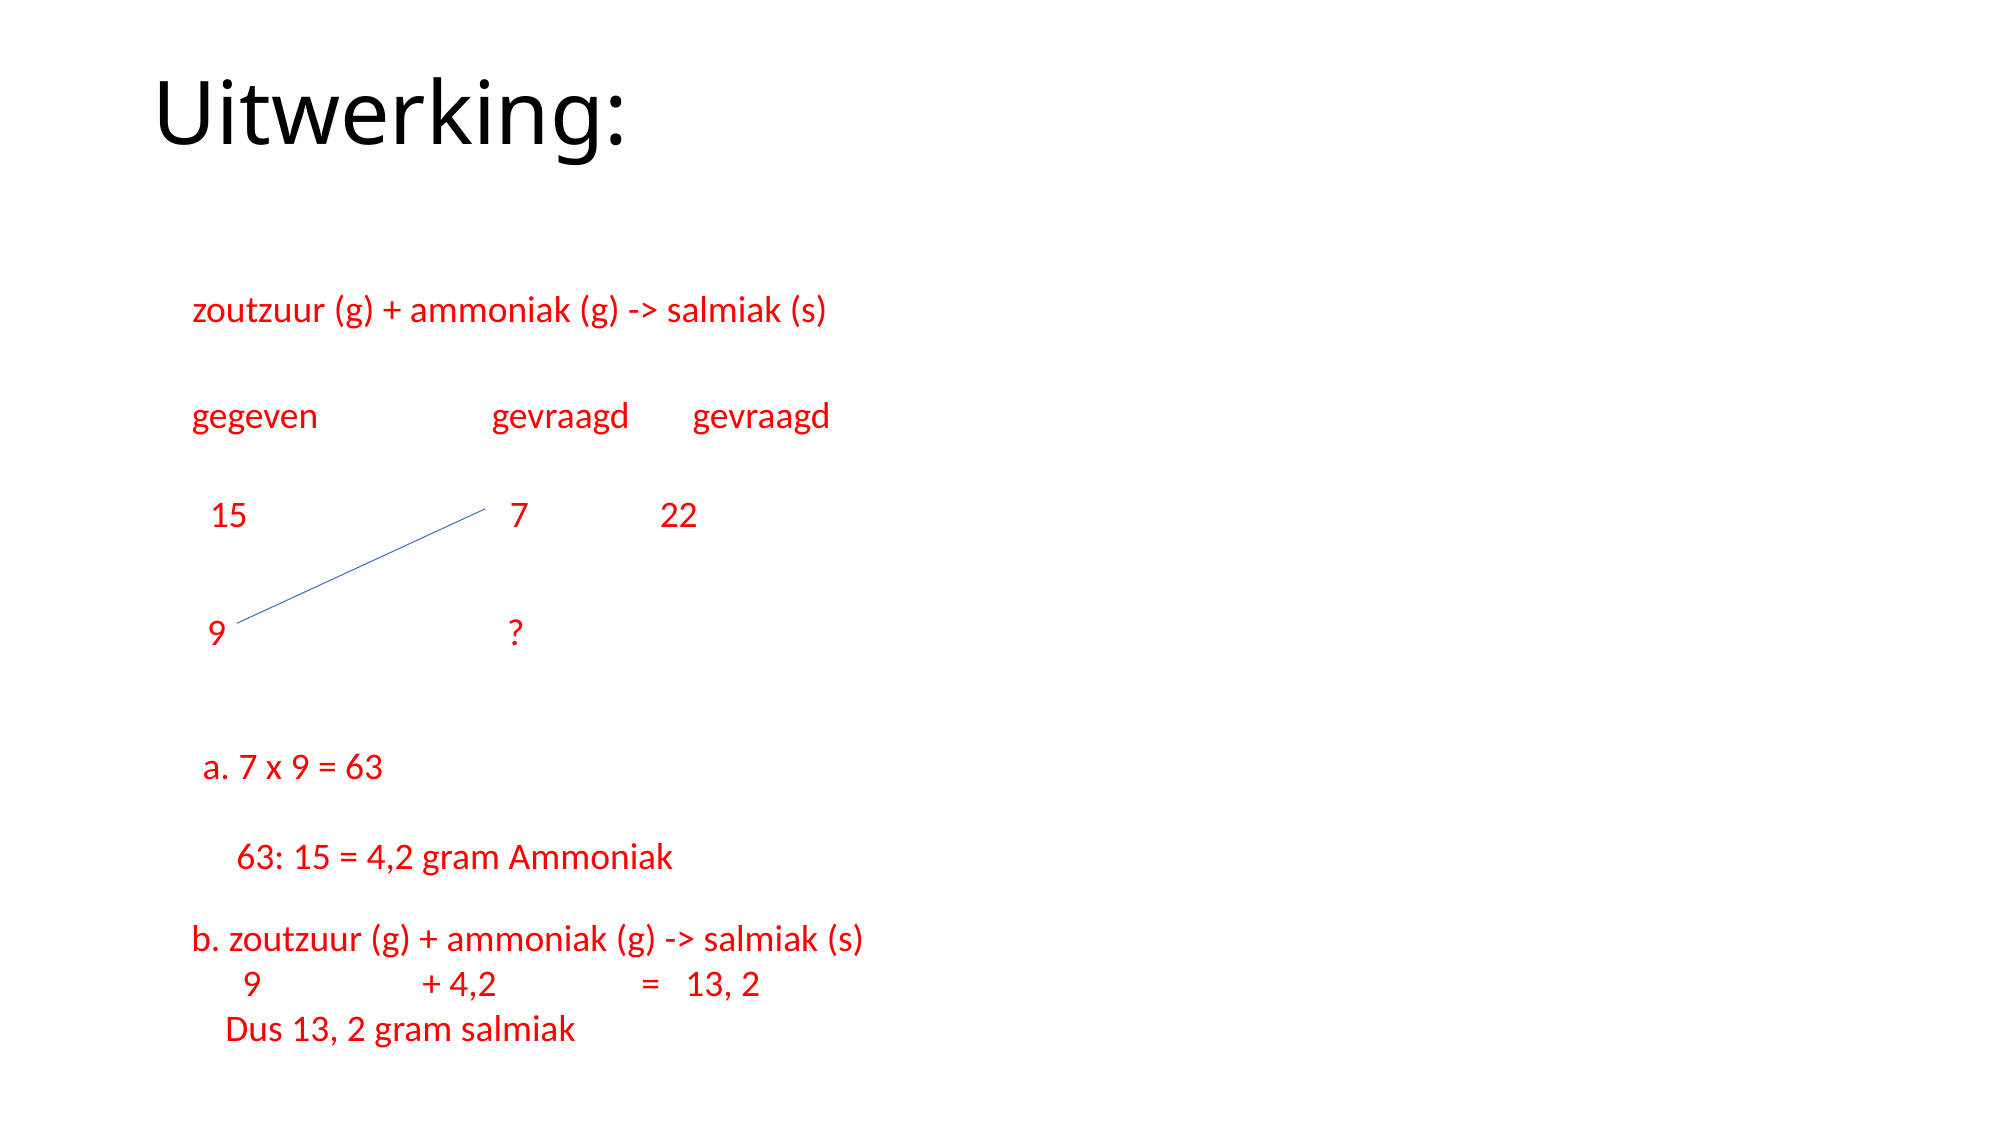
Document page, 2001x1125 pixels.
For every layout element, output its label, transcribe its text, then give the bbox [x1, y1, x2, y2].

text_box b. zoutzuur (g) + ammoniak (g) -> salmiak (s) 9 + 4,2 = 13, 2 Dus 13, 2 gram salmiak [176, 906, 889, 1102]
text_box gegeven gevraagd gevraagd [177, 383, 846, 489]
text_box 15 7 22 [195, 482, 713, 588]
text_box a. 7 x 9 = 63 63: 15 = 4,2 gram Ammoniak [187, 734, 698, 885]
title Uitwerking: [137, 59, 1863, 278]
text_box 9 ? [192, 600, 774, 661]
text_box zoutzuur (g) + ammoniak (g) -> salmiak (s) [177, 277, 852, 382]
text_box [236, 508, 486, 624]
